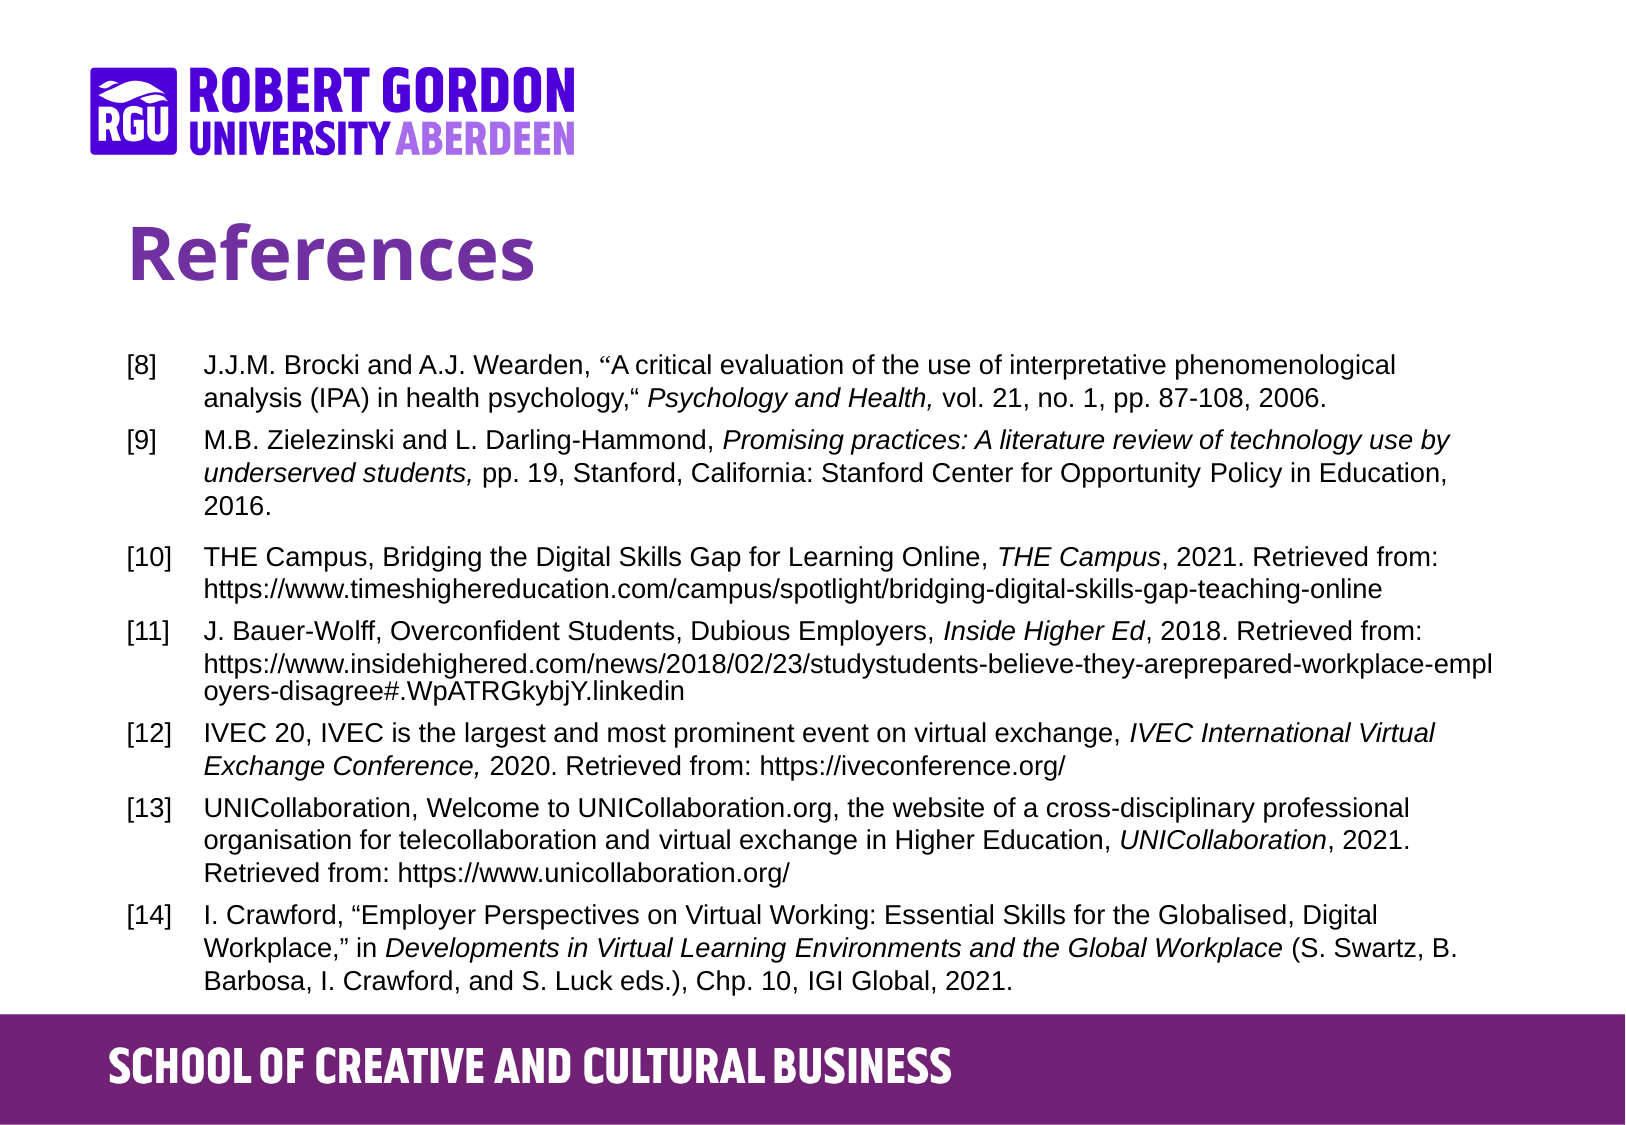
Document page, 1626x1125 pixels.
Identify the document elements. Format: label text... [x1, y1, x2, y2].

title References [111, 172, 1514, 339]
list [8] J.J.M. Brocki and A.J. Wearden, “A critical evaluation of the use of interpretative phenomenological analysis (IPA) in health psychology,“ Psychology and Health, vol. 21, no. 1, pp. 87-108, 2006. [9] M.B. Zielezinski and L. Darling-Hammond, Promising practices: A literature review of technology use by underserved students, pp. 19, Stanford, California: Stanford Center for Opportunity Policy in Education, 2016. [10] THE Campus, Bridging the Digital Skills Gap for Learning Online, THE Campus, 2021. Retrieved from: https://www.timeshighereducation.com/campus/spotlight/bridging-digital-skills-gap-teaching-online [11] J. Bauer-Wolff, Overconfident Students, Dubious Employers, Inside Higher Ed, 2018. Retrieved from: https://www.insidehighered.com/news/2018/02/23/studystudents-believe-they-areprepared-workplace-employers-disagree#.WpATRGkybjY.linkedin [12] IVEC 20, IVEC is the largest and most prominent event on virtual exchange, IVEC International Virtual Exchange Conference, 2020. Retrieved from: https://iveconference.org/ [13] UNICollaboration, Welcome to UNICollaboration.org, the website of a cross-disciplinary professional organisation for telecollaboration and virtual exchange in Higher Education, UNICollaboration, 2021. Retrieved from: https://www.unicollaboration.org/ [14] I. Crawford, “Employer Perspectives on Virtual Working: Essential Skills for the Globalised, Digital Workplace,” in Developments in Virtual Learning Environments and the Global Workplace (S. Swartz, B. Barbosa, I. Crawford, and S. Luck eds.), Chp. 10, IGI Global, 2021. [111, 339, 1514, 976]
picture [0, 1011, 1625, 1125]
picture [84, 60, 579, 163]
